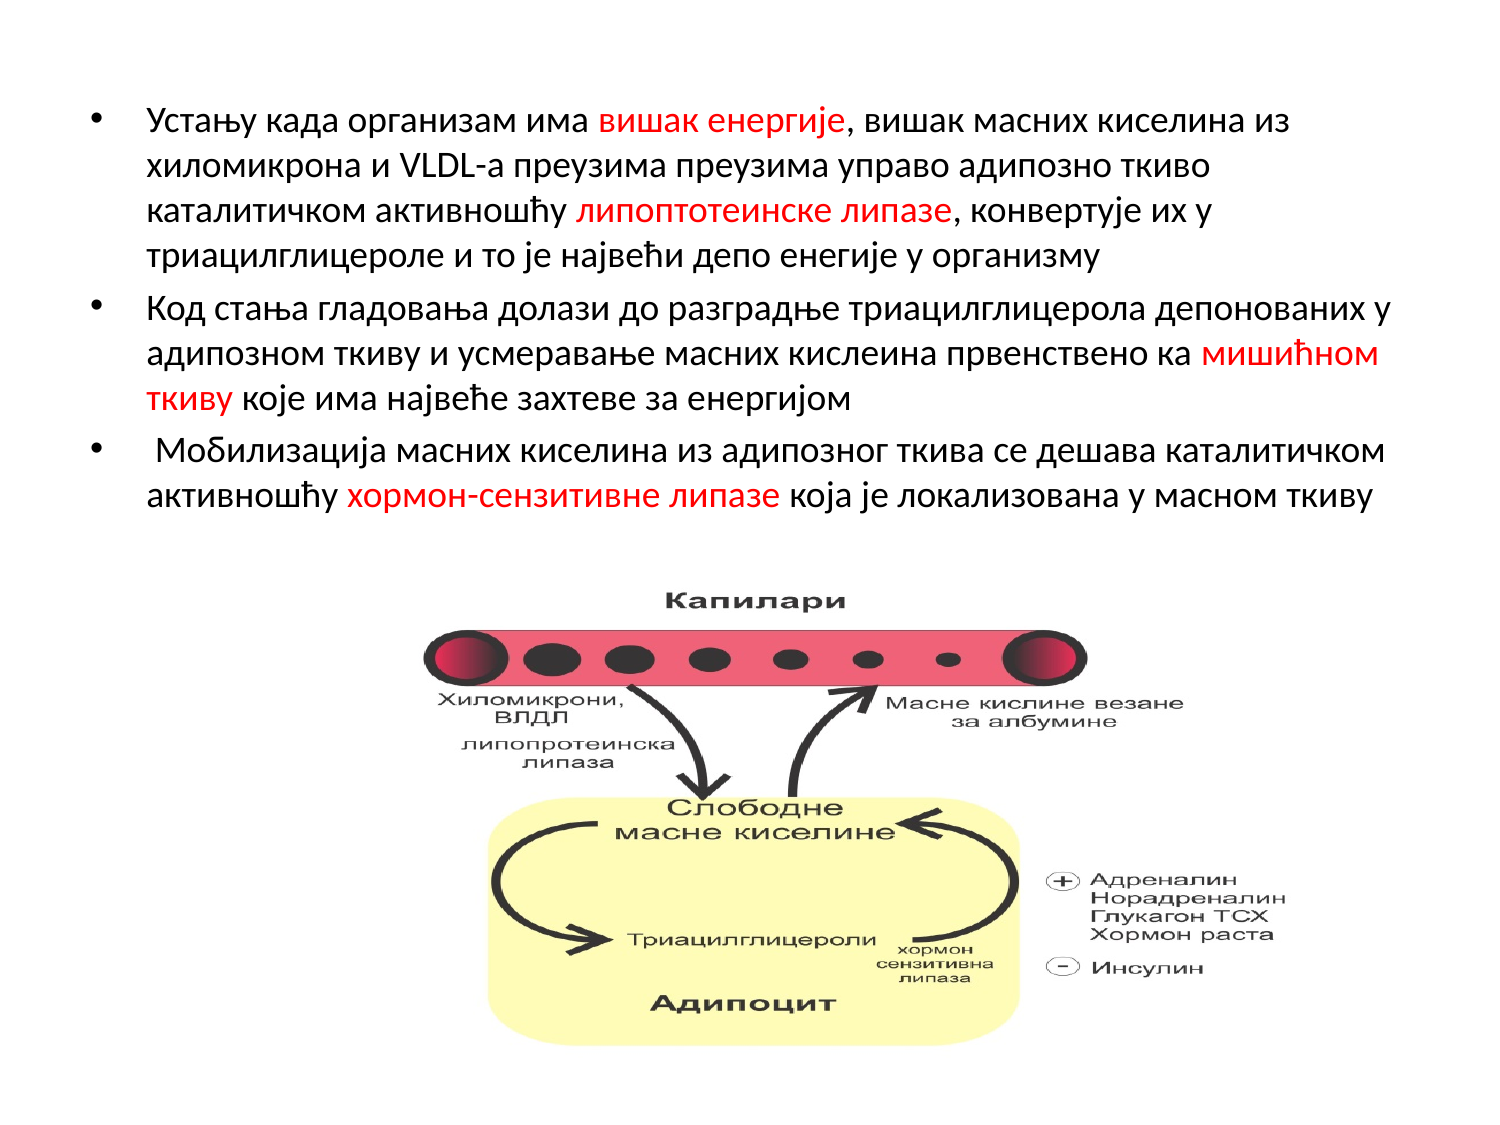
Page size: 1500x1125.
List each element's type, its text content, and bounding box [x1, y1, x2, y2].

picture [87, 549, 1426, 1090]
list Устању када организам има вишак енергије, вишак масних киселина из хиломикрона и VLDL-a преузима преузима управо адипозно ткиво каталитичком активношћу липоптотеинске липазе, конвертује их у триацилглицероле и то је највећи депо енегије у организму Код стања гладовања долази до разградње триацилглицерола депонованих у адипозном ткиву и усмеравање масних кислеина првенствено ка мишићном ткиву које има највеће захтеве за енергијом Мобилизација масних киселина из адипозног ткива се дешава каталитичком активношћу хормон-сензитивне липазе која је локализована у масном ткиву [75, 87, 1425, 1005]
